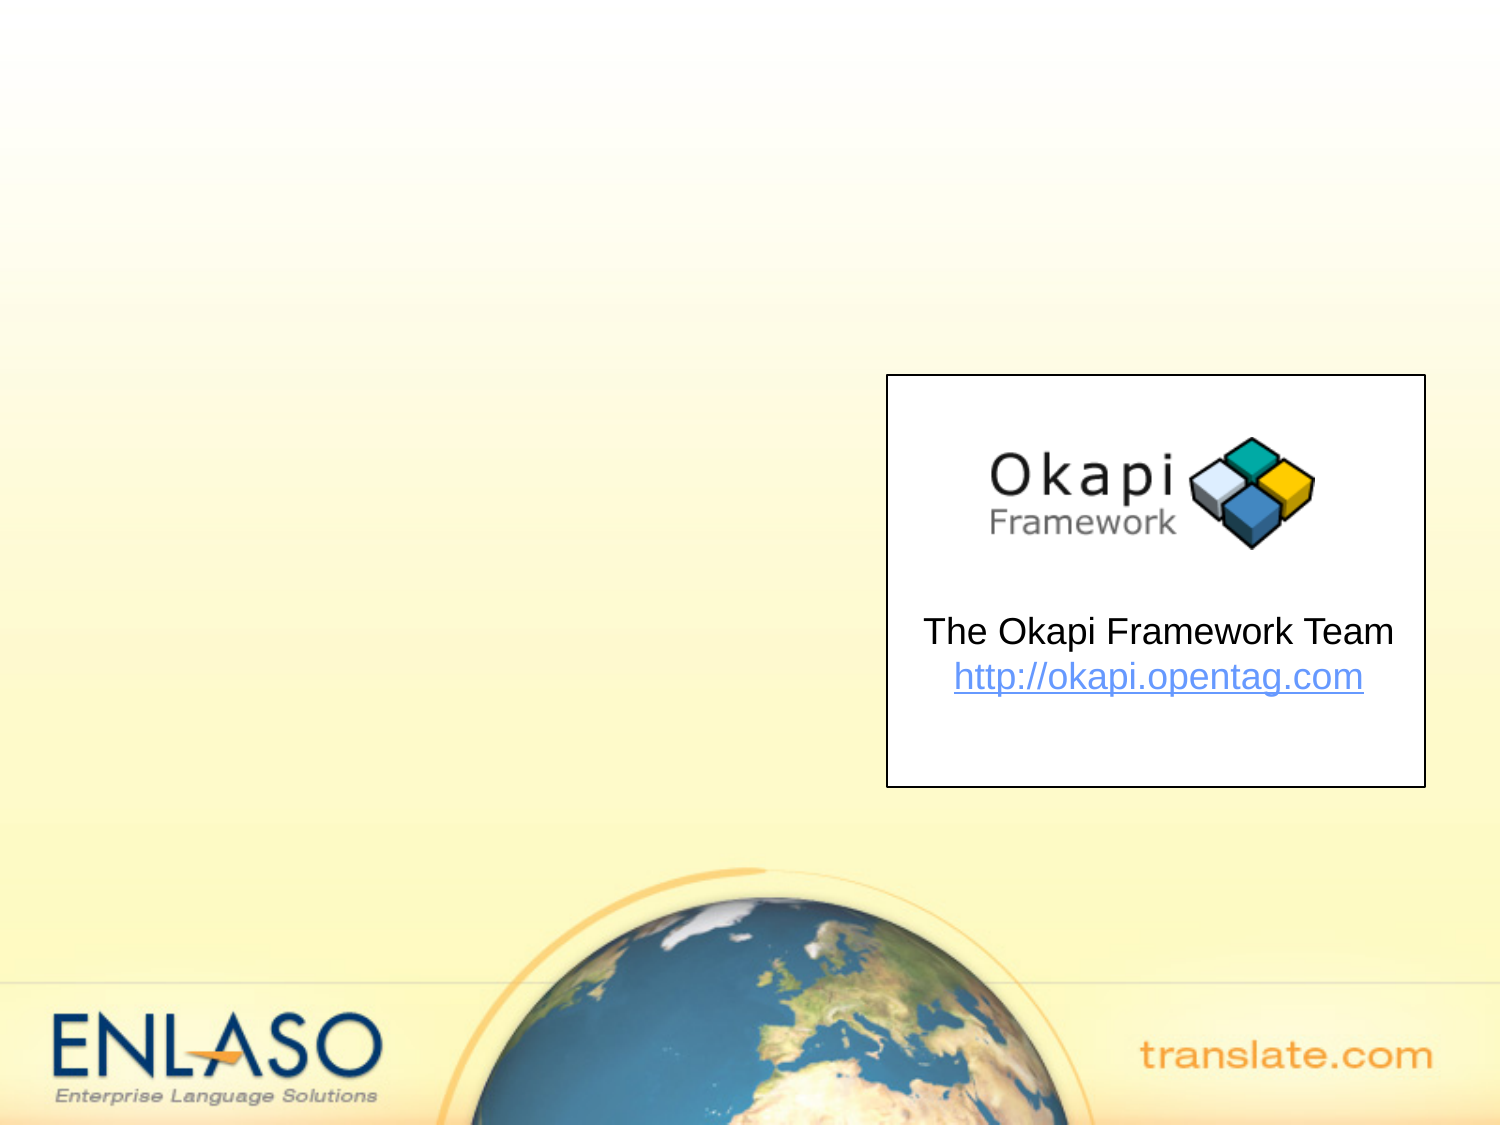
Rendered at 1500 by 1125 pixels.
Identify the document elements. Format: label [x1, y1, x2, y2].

picture [0, 0, 1500, 1125]
text_box [887, 374, 1426, 788]
